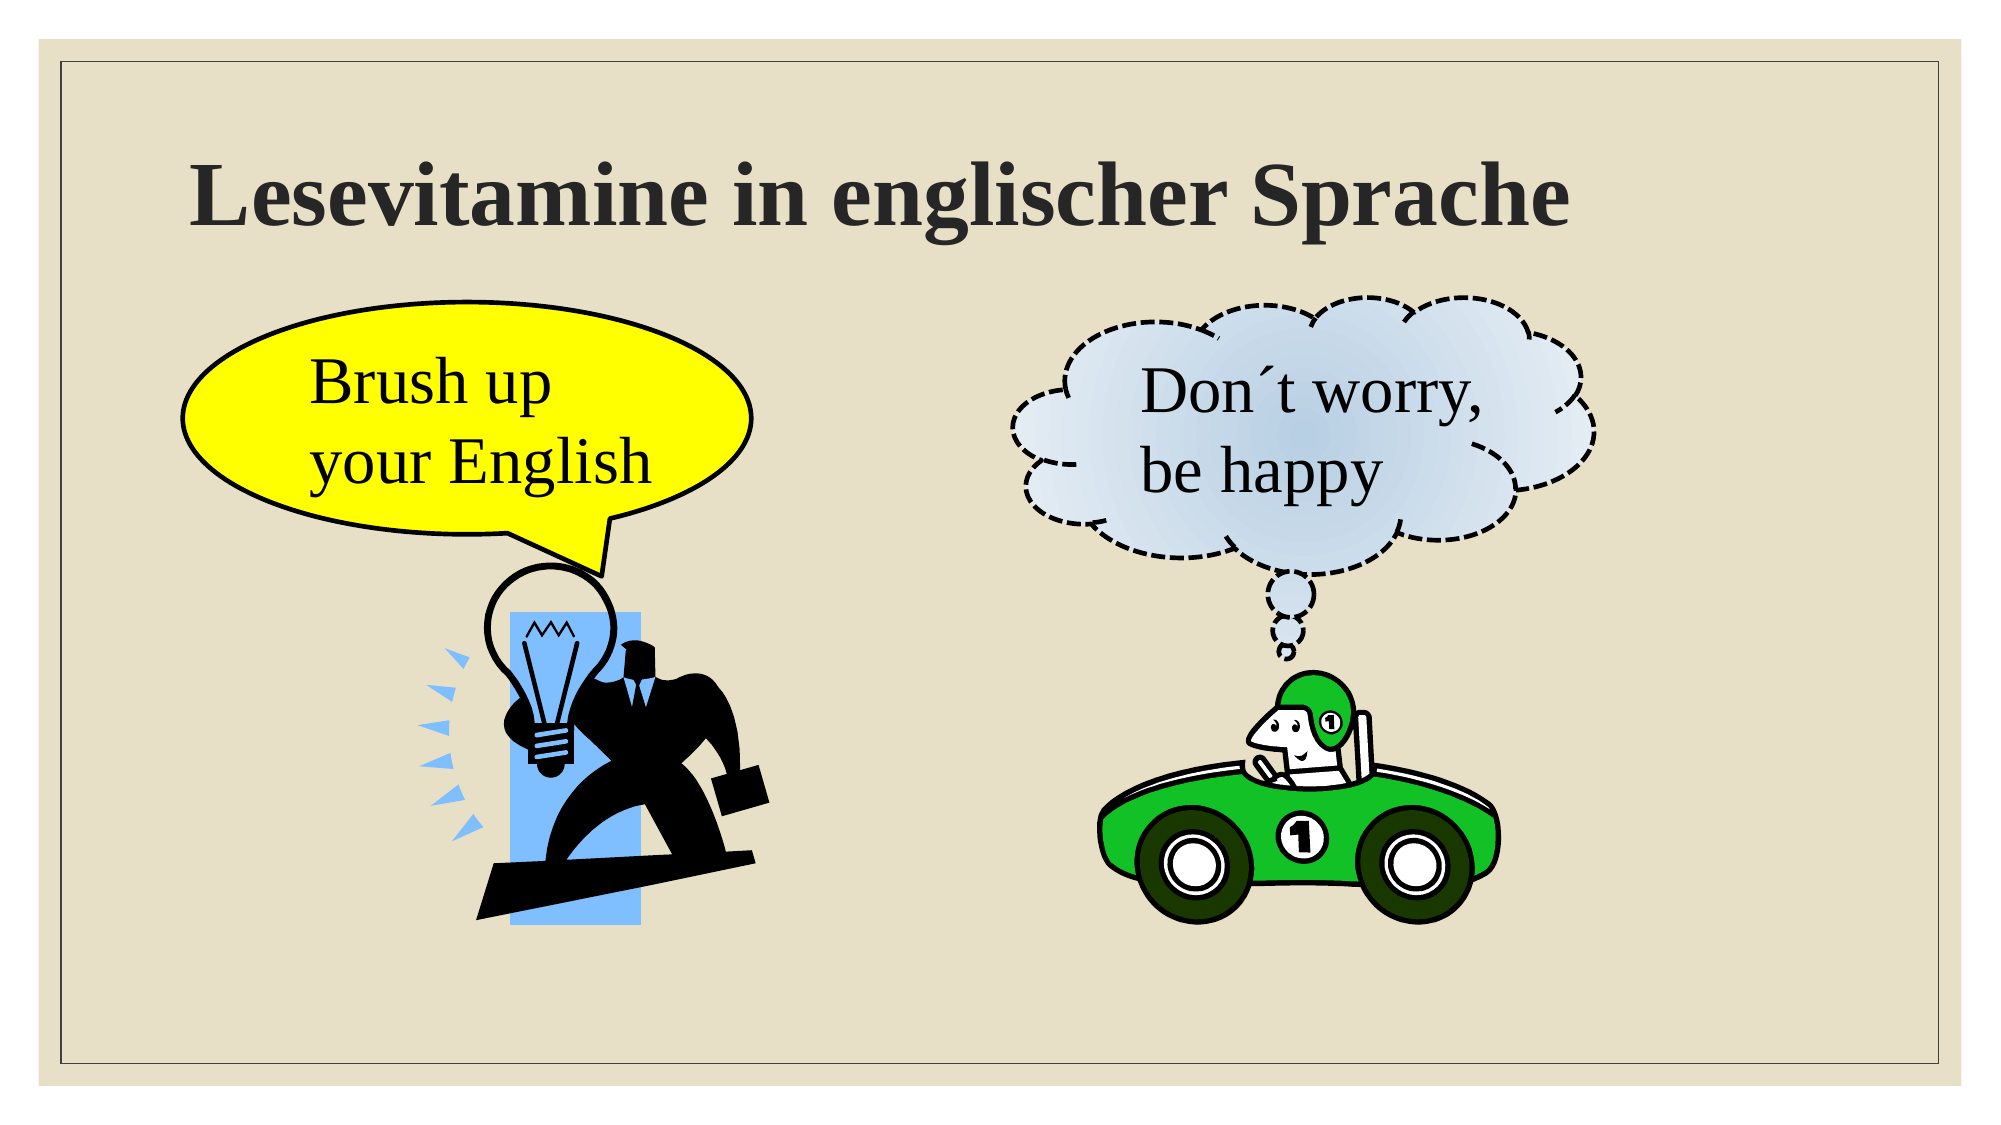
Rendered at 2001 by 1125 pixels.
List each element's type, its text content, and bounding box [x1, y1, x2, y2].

text_box [1011, 309, 1596, 661]
text_box [181, 309, 659, 558]
text_box [669, 335, 753, 502]
text_box Brush up your English [294, 329, 669, 505]
text_box Don´t worry, be happy [1125, 338, 1500, 513]
title Lesevitamine in englischer Sprache [174, 83, 1825, 309]
picture [417, 562, 770, 925]
picture [1095, 669, 1502, 925]
